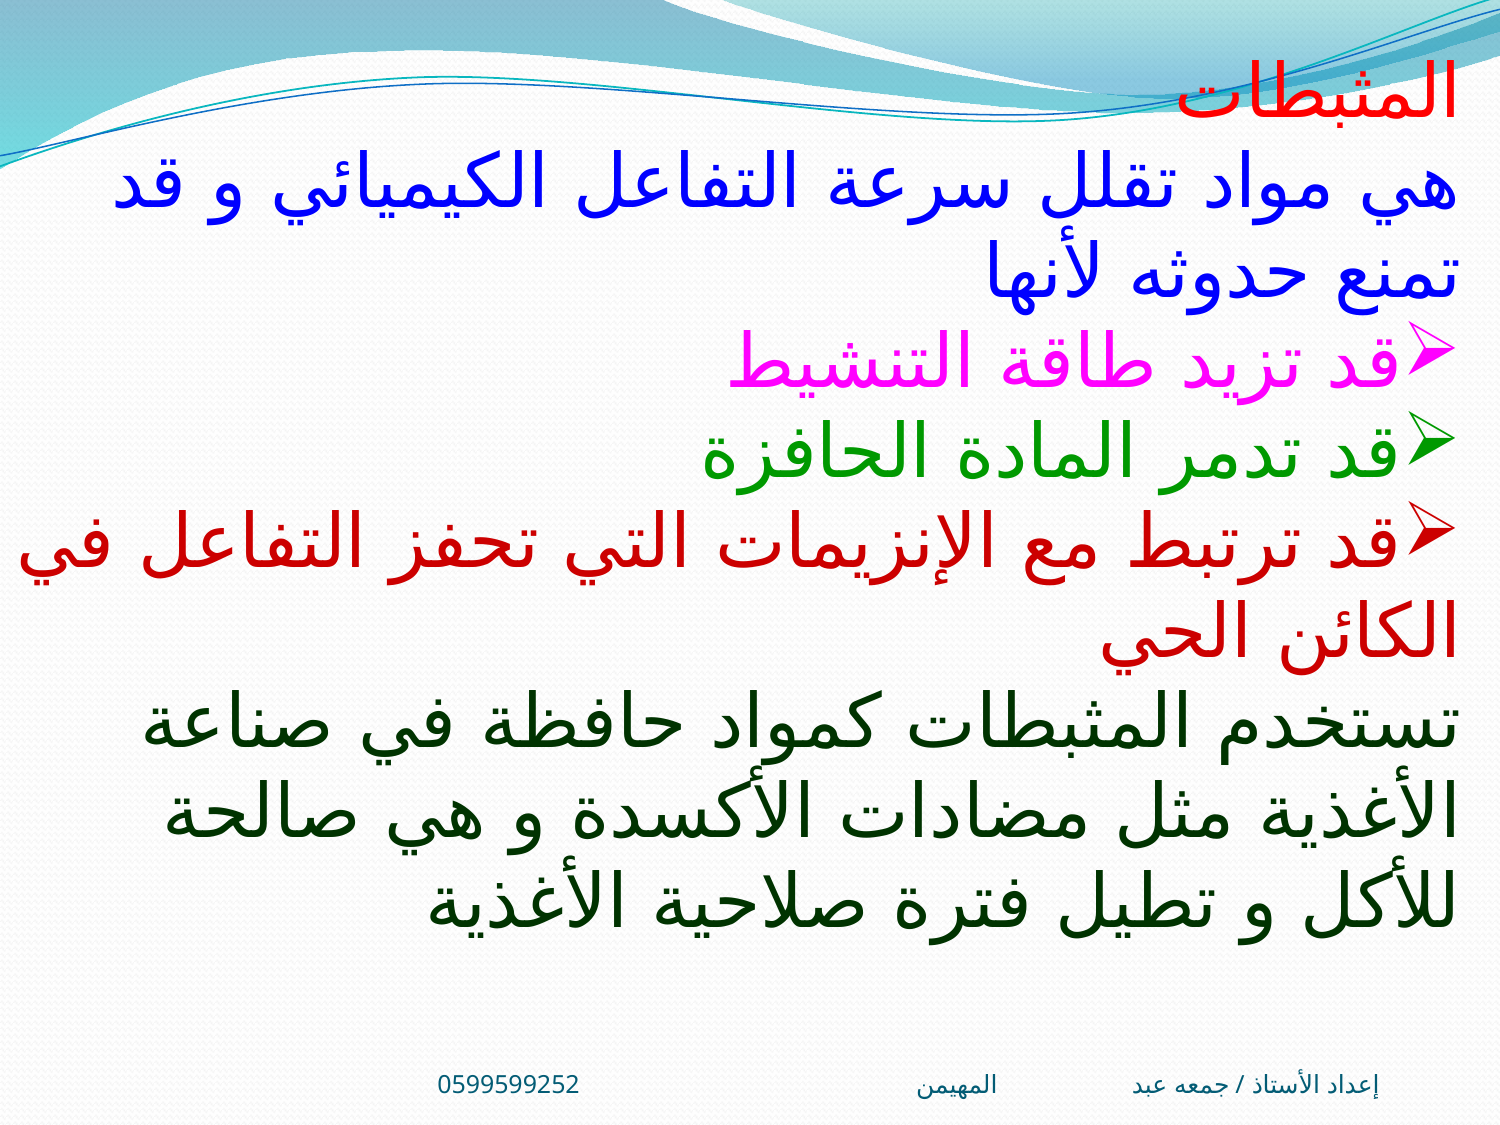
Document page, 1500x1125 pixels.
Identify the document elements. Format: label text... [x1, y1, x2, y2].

text_box المثبطات هي مواد تقلل سرعة التفاعل الكيميائي و قد تمنع حدوثه لأنها قد تزيد طاقة التنشيط قد تدمر المادة الحافزة قد ترتبط مع الإنزيمات التي تحفز التفاعل في الكائن الحي تستخدم المثبطات كمواد حافظة في صناعة الأغذية مثل مضادات الأكسدة و هي صالحة للأكل و تطيل فترة صلاحية الأغذية [0, 35, 1477, 950]
footer إعداد الأستاذ / جمعه عبد المهيمن0599599252 [437, 1042, 988, 1103]
